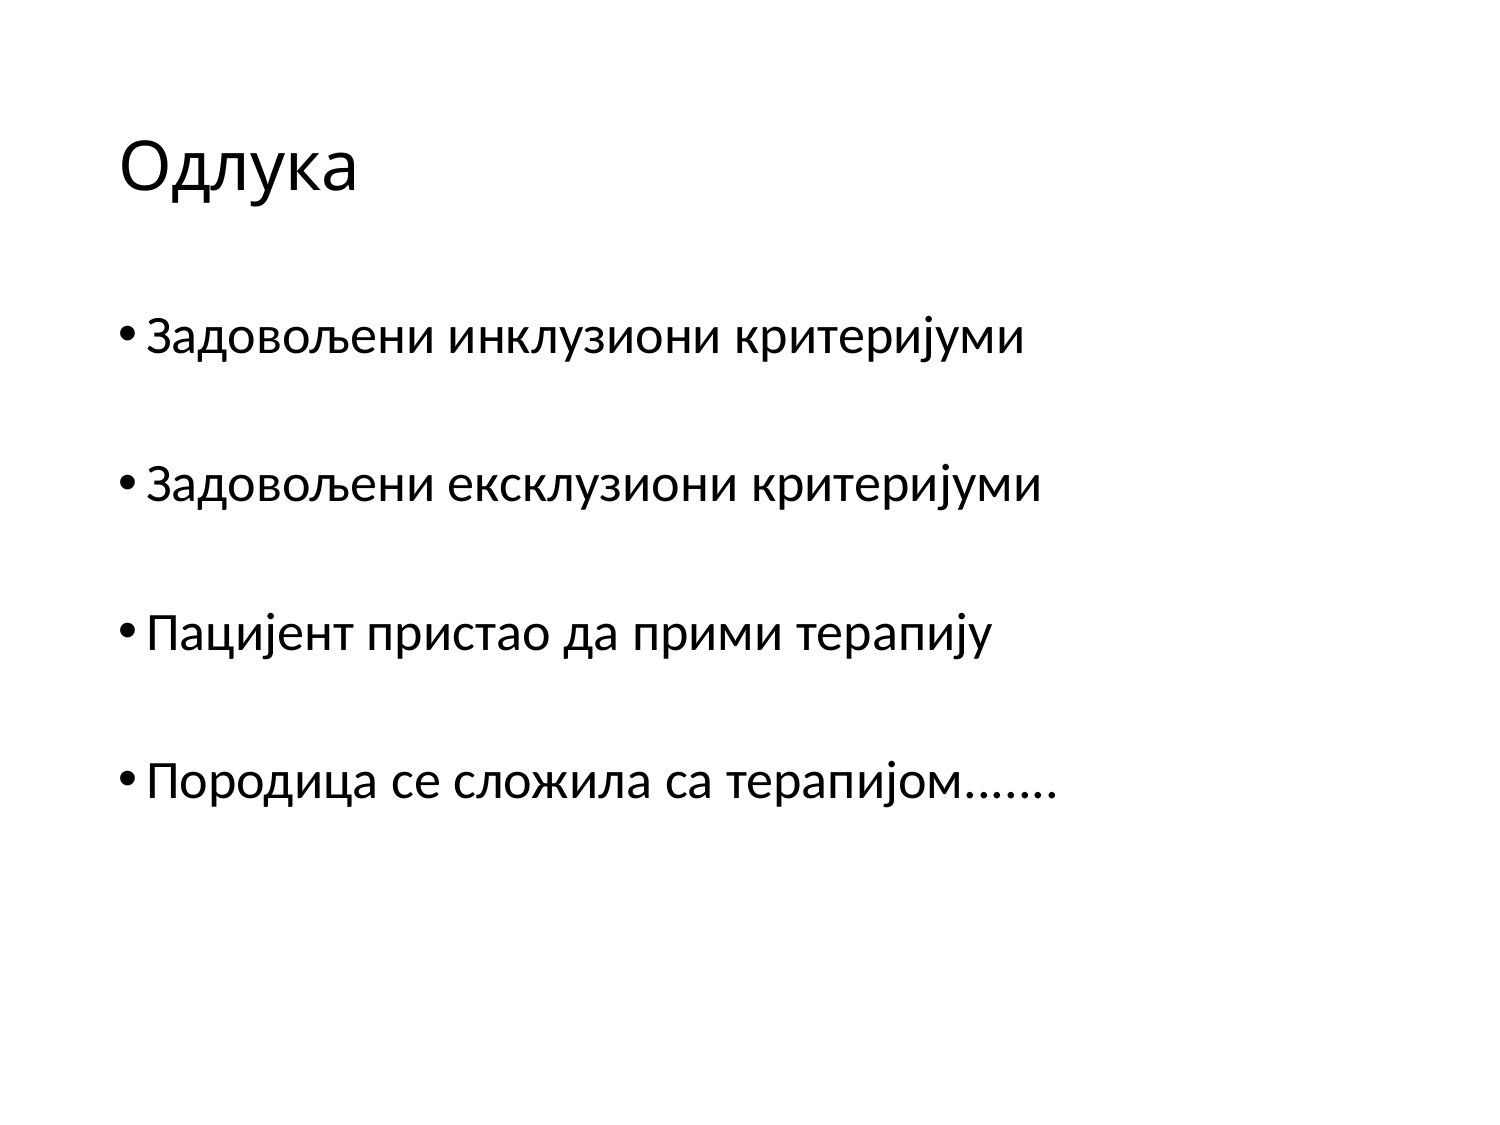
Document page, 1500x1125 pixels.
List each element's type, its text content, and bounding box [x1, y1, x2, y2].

title Одлука [103, 59, 1397, 278]
list Задовољени инклузиони критеријуми Задовољени ексклузиони критеријуми Пацијент пристао да прими терапију Породица се сложила са терапијом....... [103, 299, 1397, 1014]
